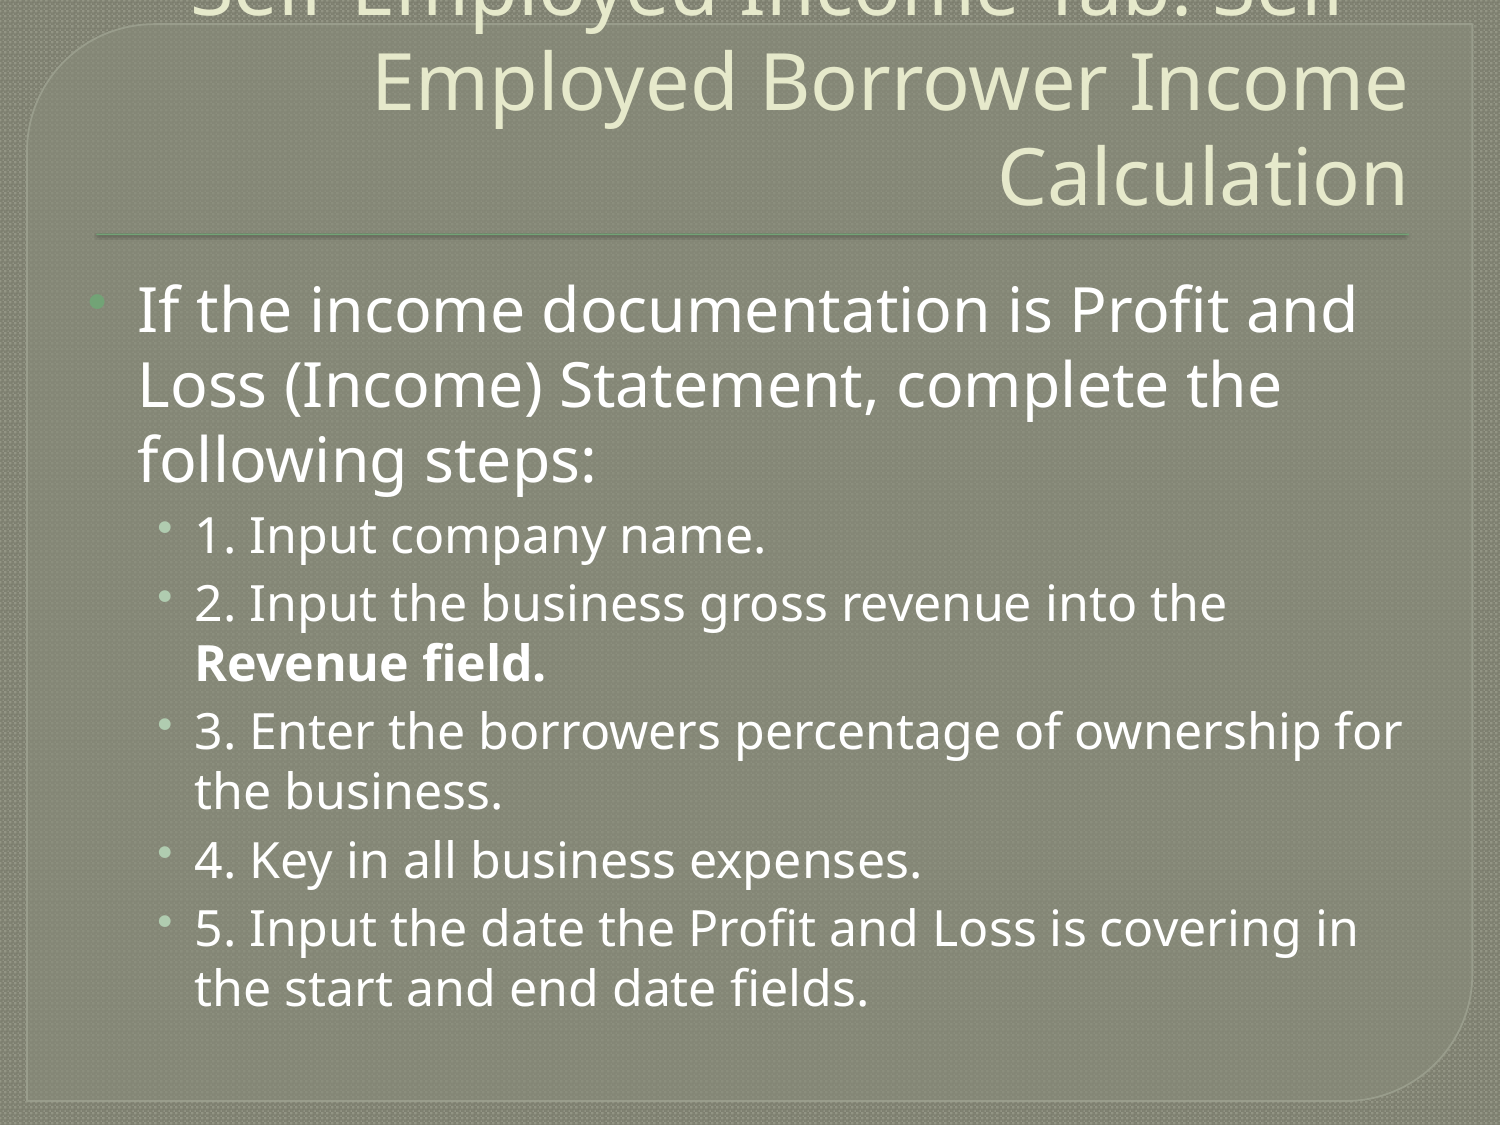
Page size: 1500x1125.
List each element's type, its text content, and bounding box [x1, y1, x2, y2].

list If the income documentation is Profit and Loss (Income) Statement, complete the following steps: 1. Input company name. 2. Input the business gross revenue into the Revenue field. 3. Enter the borrowers percentage of ownership for the business. 4. Key in all business expenses. 5. Input the date the Profit and Loss is covering in the start and end date fields. [75, 262, 1425, 1050]
title Self-Employed Income Tab: Self – Employed Borrower Income Calculation [75, 41, 1425, 230]
